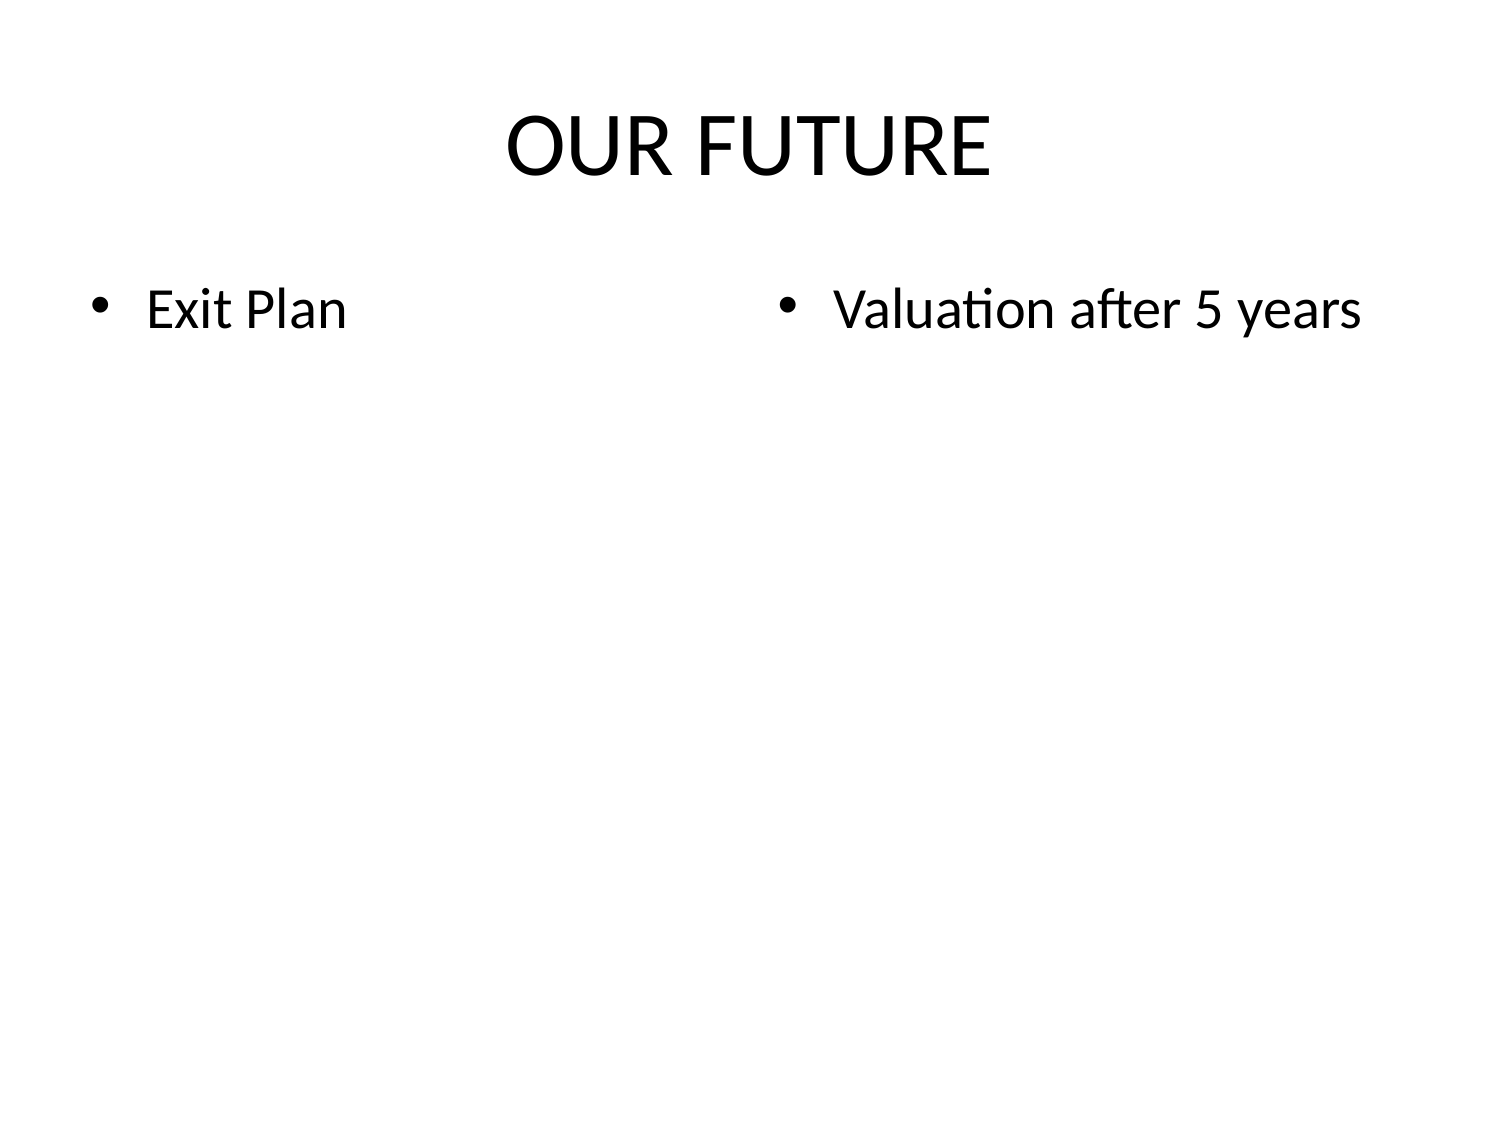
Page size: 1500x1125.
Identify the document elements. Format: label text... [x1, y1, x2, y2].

title OUR FUTURE [75, 45, 1425, 233]
list Exit Plan [75, 262, 738, 1005]
list Valuation after 5 years [762, 262, 1425, 1005]
